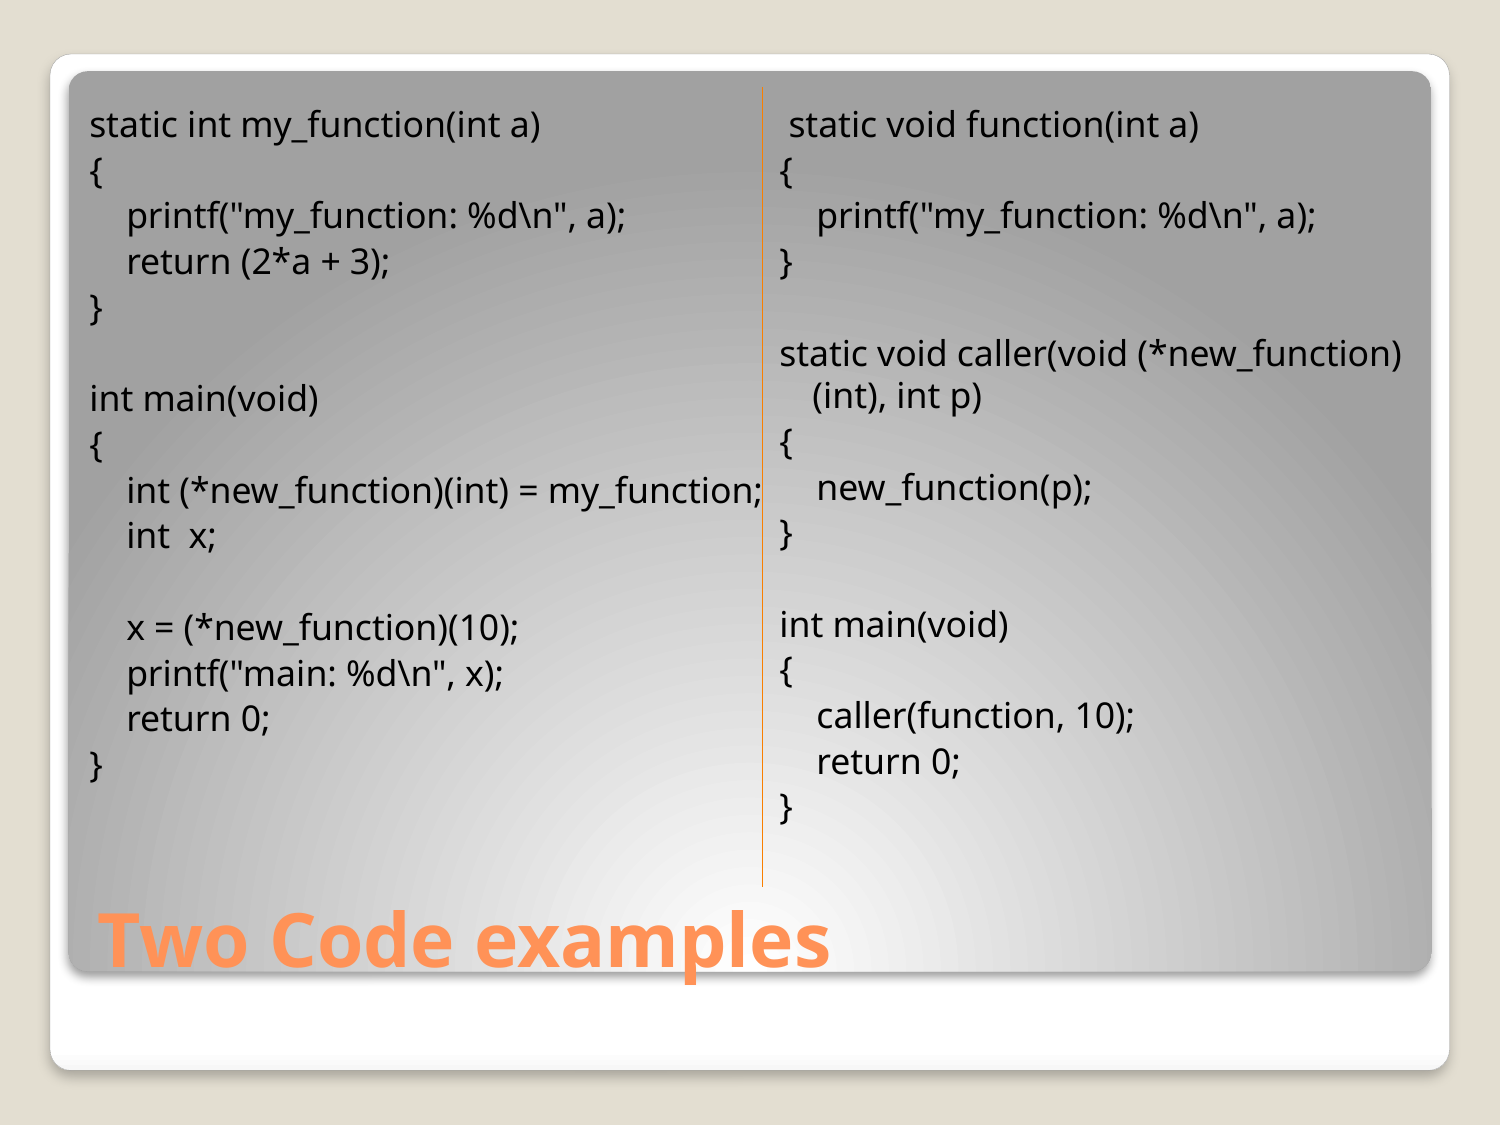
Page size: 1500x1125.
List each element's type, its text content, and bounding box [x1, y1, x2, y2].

list static int my_function(int a) { printf("my_function: %d\n", a); return (2*a + 3); } int main(void) { int (*new_function)(int) = my_function; int x; x = (*new_function)(10); printf("main: %d\n", x); return 0; } static void function(int a) { printf("my_function: %d\n", a); } static void caller(void (*new_function)(int), int p) { new_function(p); } int main(void) { caller(function, 10); return 0; } [50, 86, 1475, 888]
title Two Code examples [82, 888, 1425, 990]
